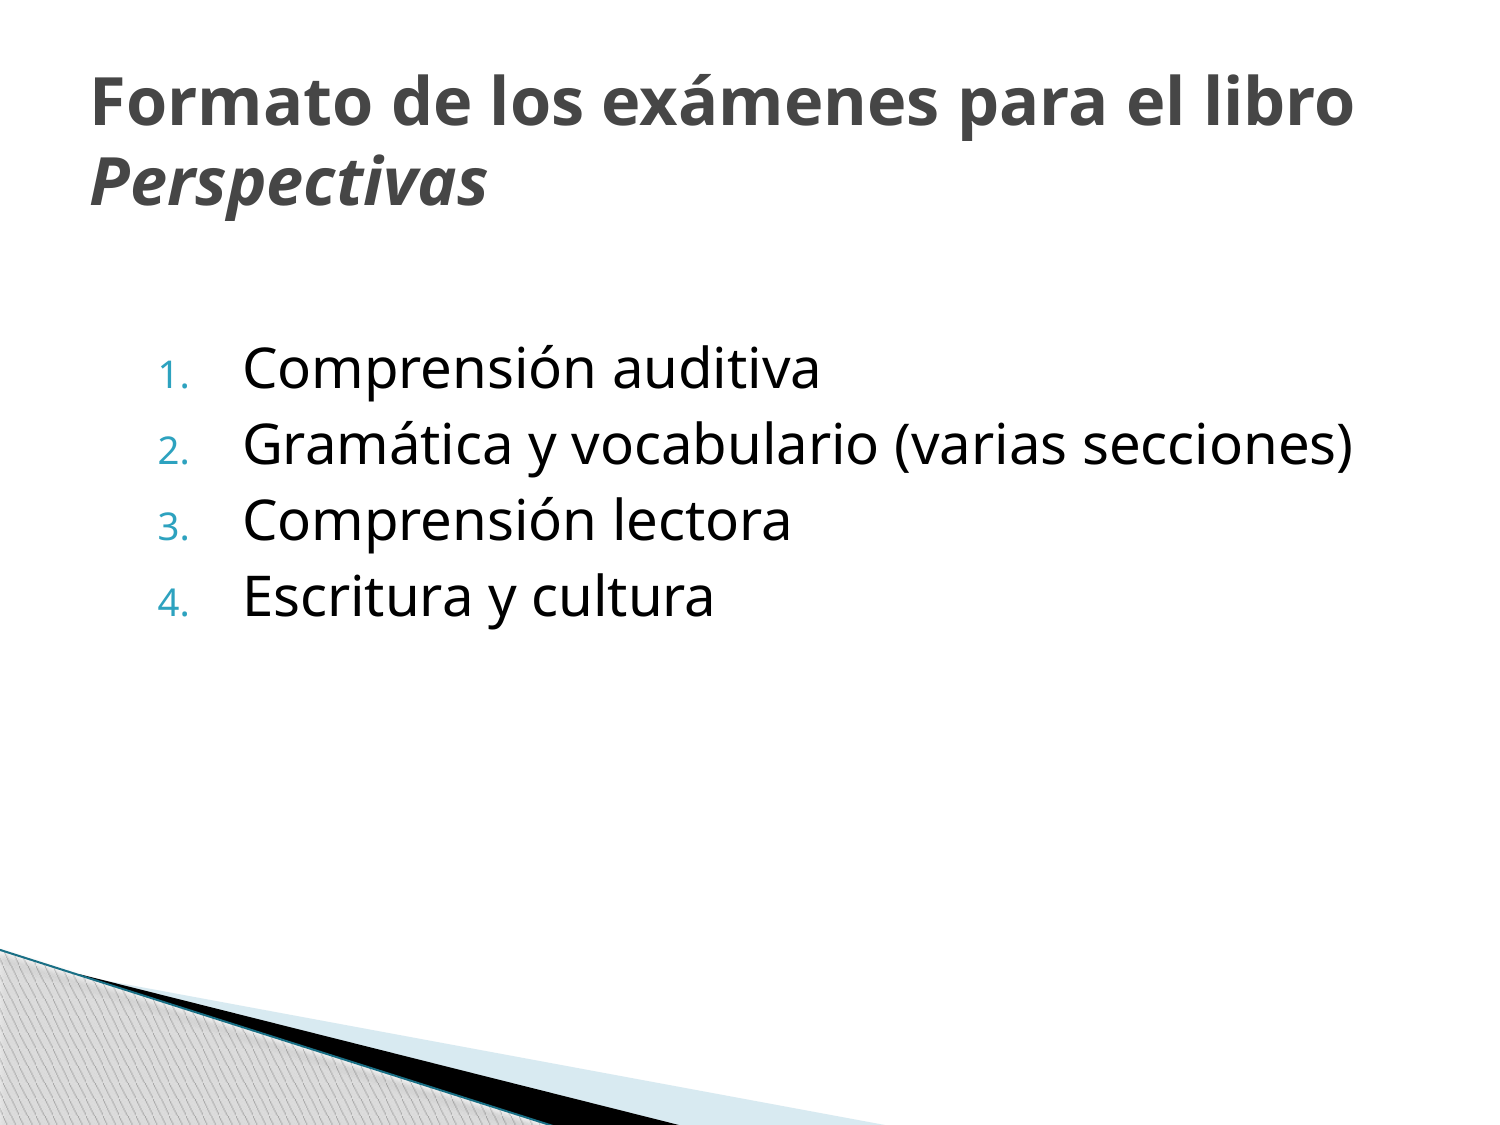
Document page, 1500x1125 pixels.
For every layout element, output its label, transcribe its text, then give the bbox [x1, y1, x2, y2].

list Comprensión auditiva Gramática y vocabulario (varias secciones) Comprensión lectora Escritura y cultura [125, 324, 1475, 1068]
title Formato de los exámenes para el libro Perspectivas [75, 45, 1425, 233]
